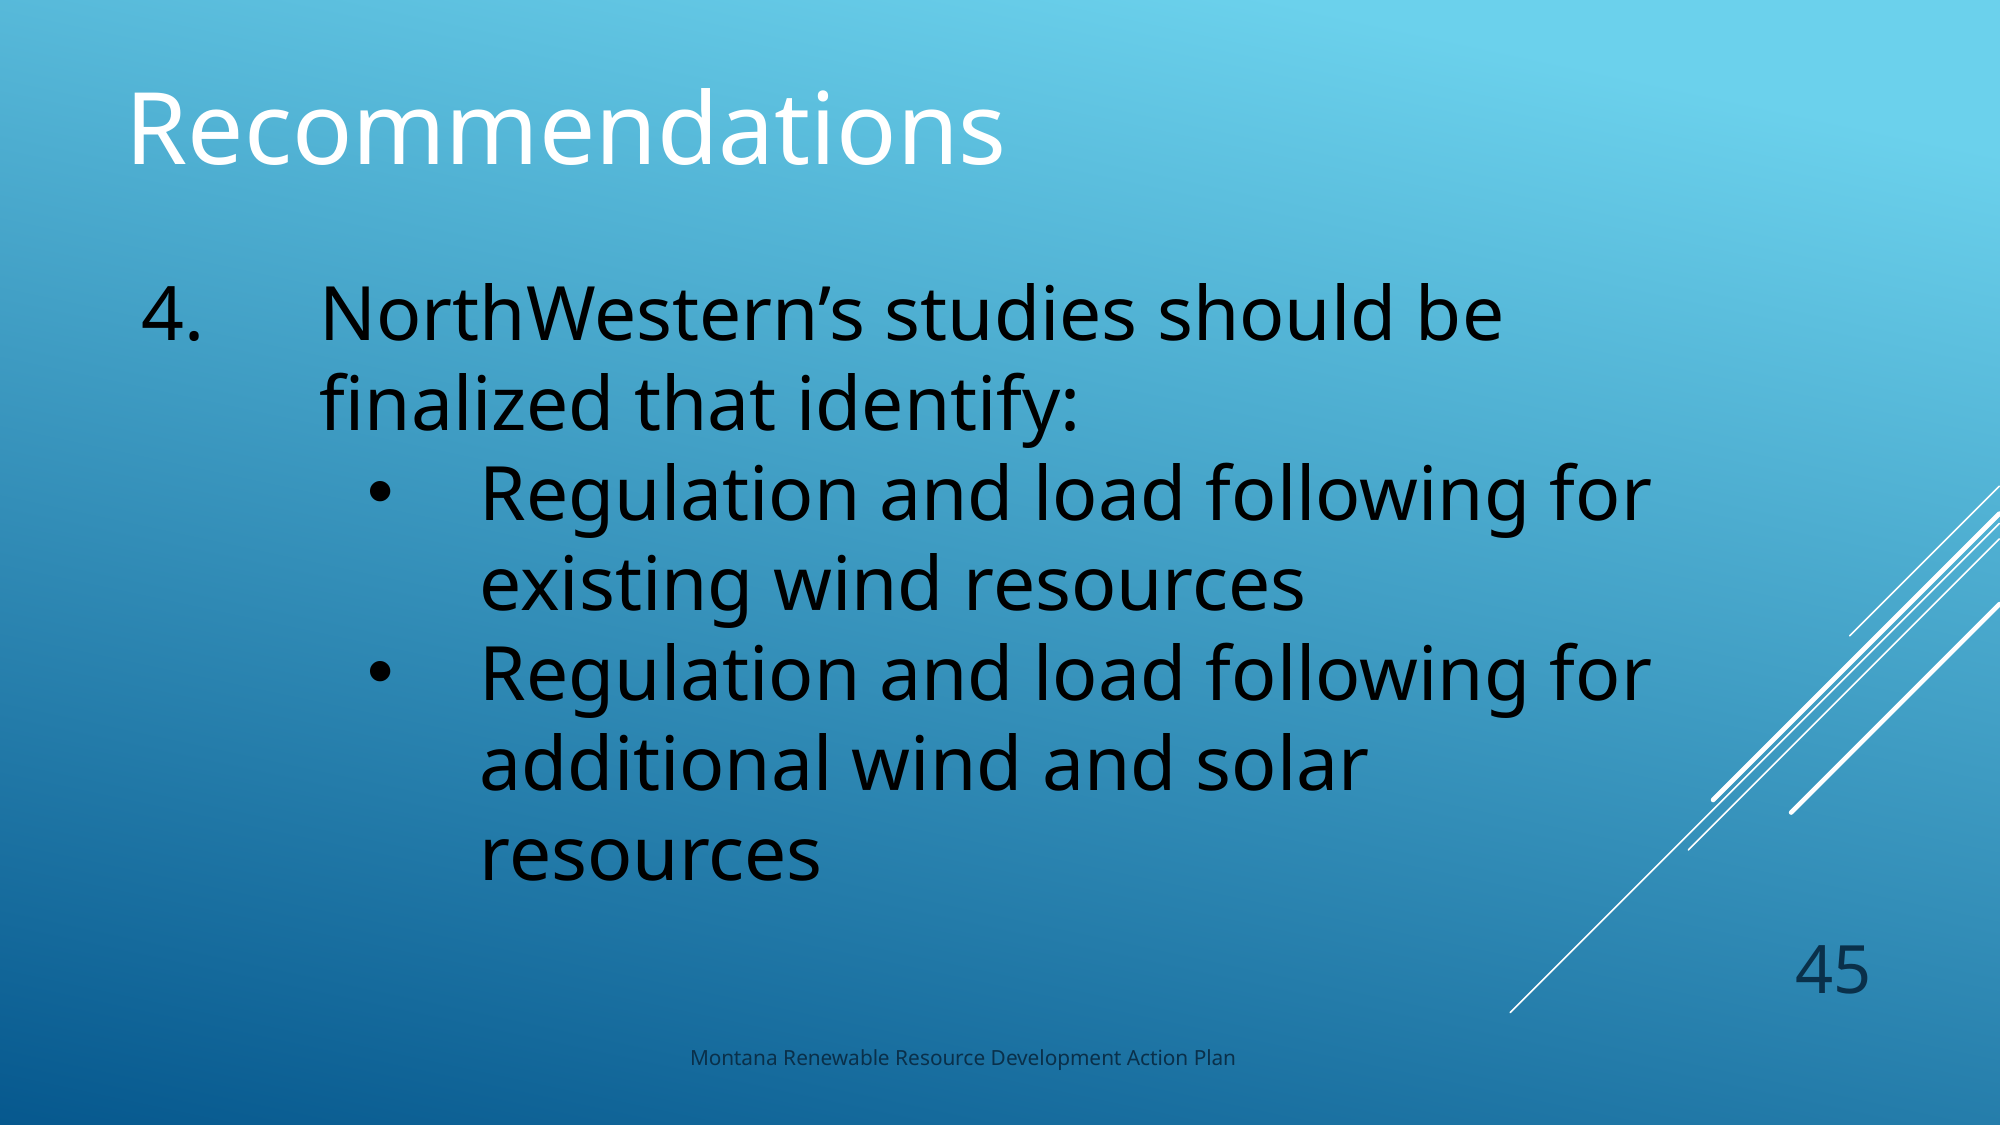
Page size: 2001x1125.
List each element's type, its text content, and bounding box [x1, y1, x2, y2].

footer Montana Renewable Resource Development Action Plan [675, 1037, 1425, 1098]
text_box NorthWestern’s studies should be finalized that identify: Regulation and load following for existing wind resources Regulation and load following for additional wind and solar resources [126, 258, 1744, 903]
text_box Recommendations [110, 56, 1874, 192]
slide_number 45 [1700, 915, 1888, 1025]
